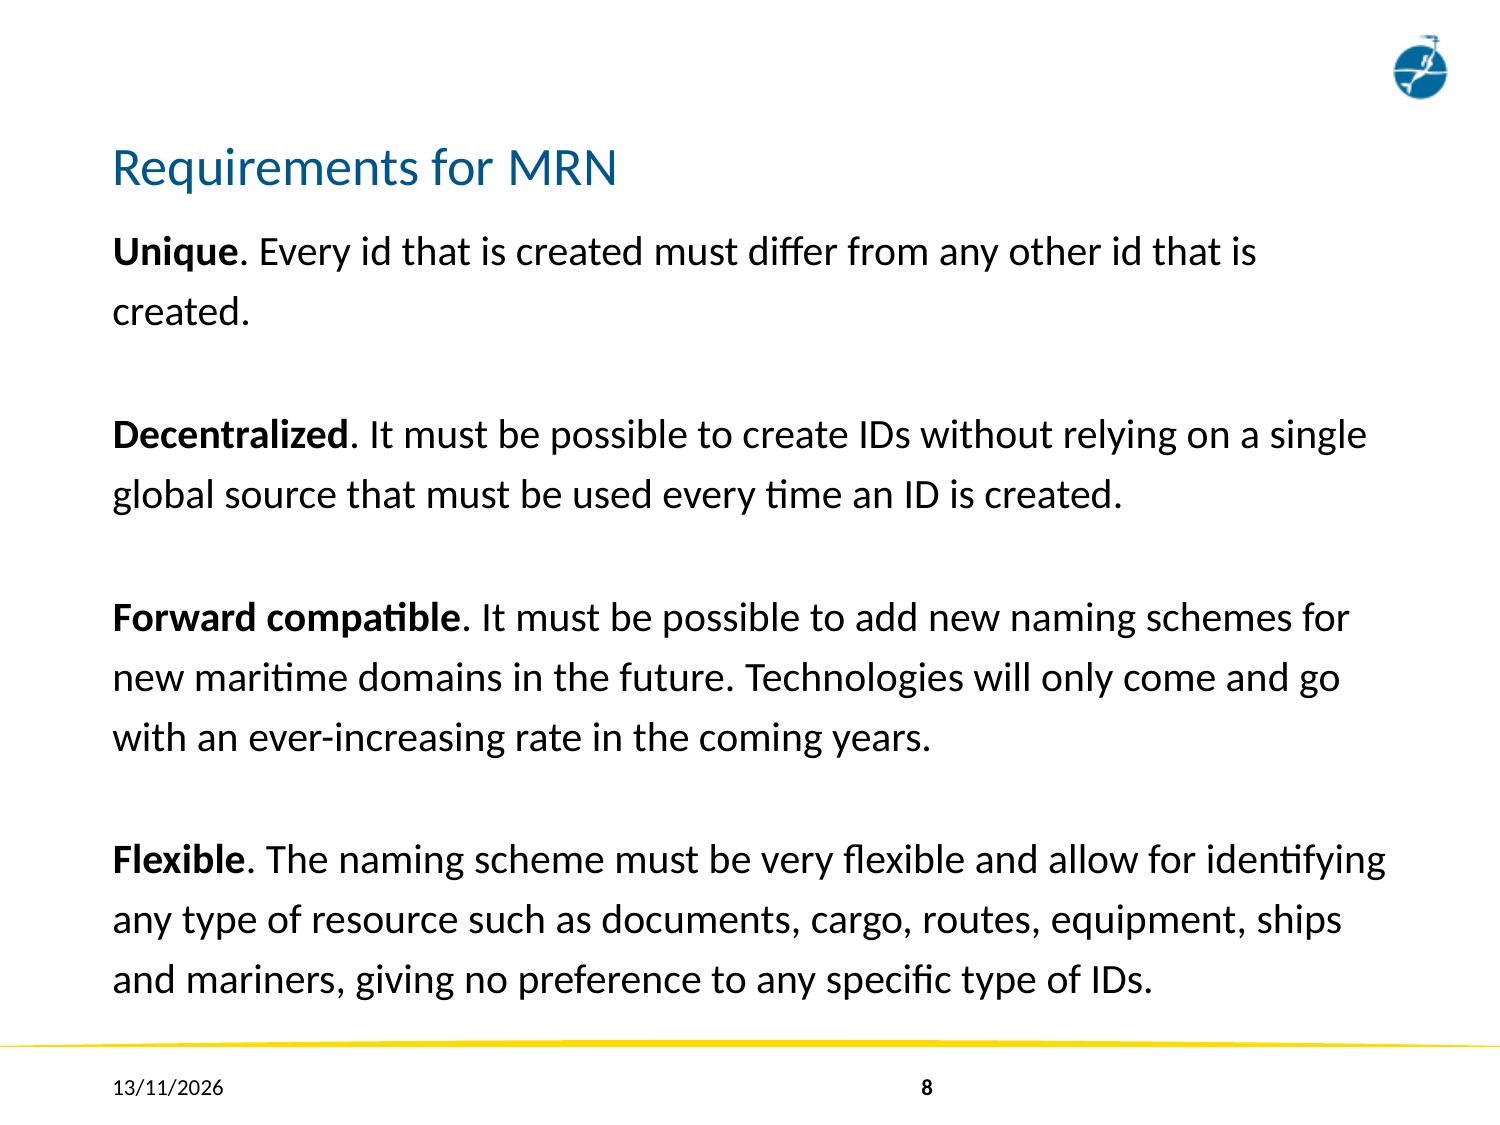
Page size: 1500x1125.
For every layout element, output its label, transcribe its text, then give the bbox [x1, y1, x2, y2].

title Requirements for MRN [112, 42, 1388, 197]
list Unique. Every id that is created must differ from any other id that is created. Decentralized. It must be possible to create IDs without relying on a single global source that must be used every time an ID is created. Forward compatible. It must be possible to add new naming schemes for new maritime domains in the future. Technologies will only come and go with an ever-increasing rate in the coming years. Flexible. The naming scheme must be very flexible and allow for identifying any type of resource such as documents, cargo, routes, equipment, ships and mariners, giving no preference to any specific type of IDs. [112, 214, 1388, 1024]
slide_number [112, 1046, 461, 1125]
slide_number 8 [466, 1046, 1388, 1125]
